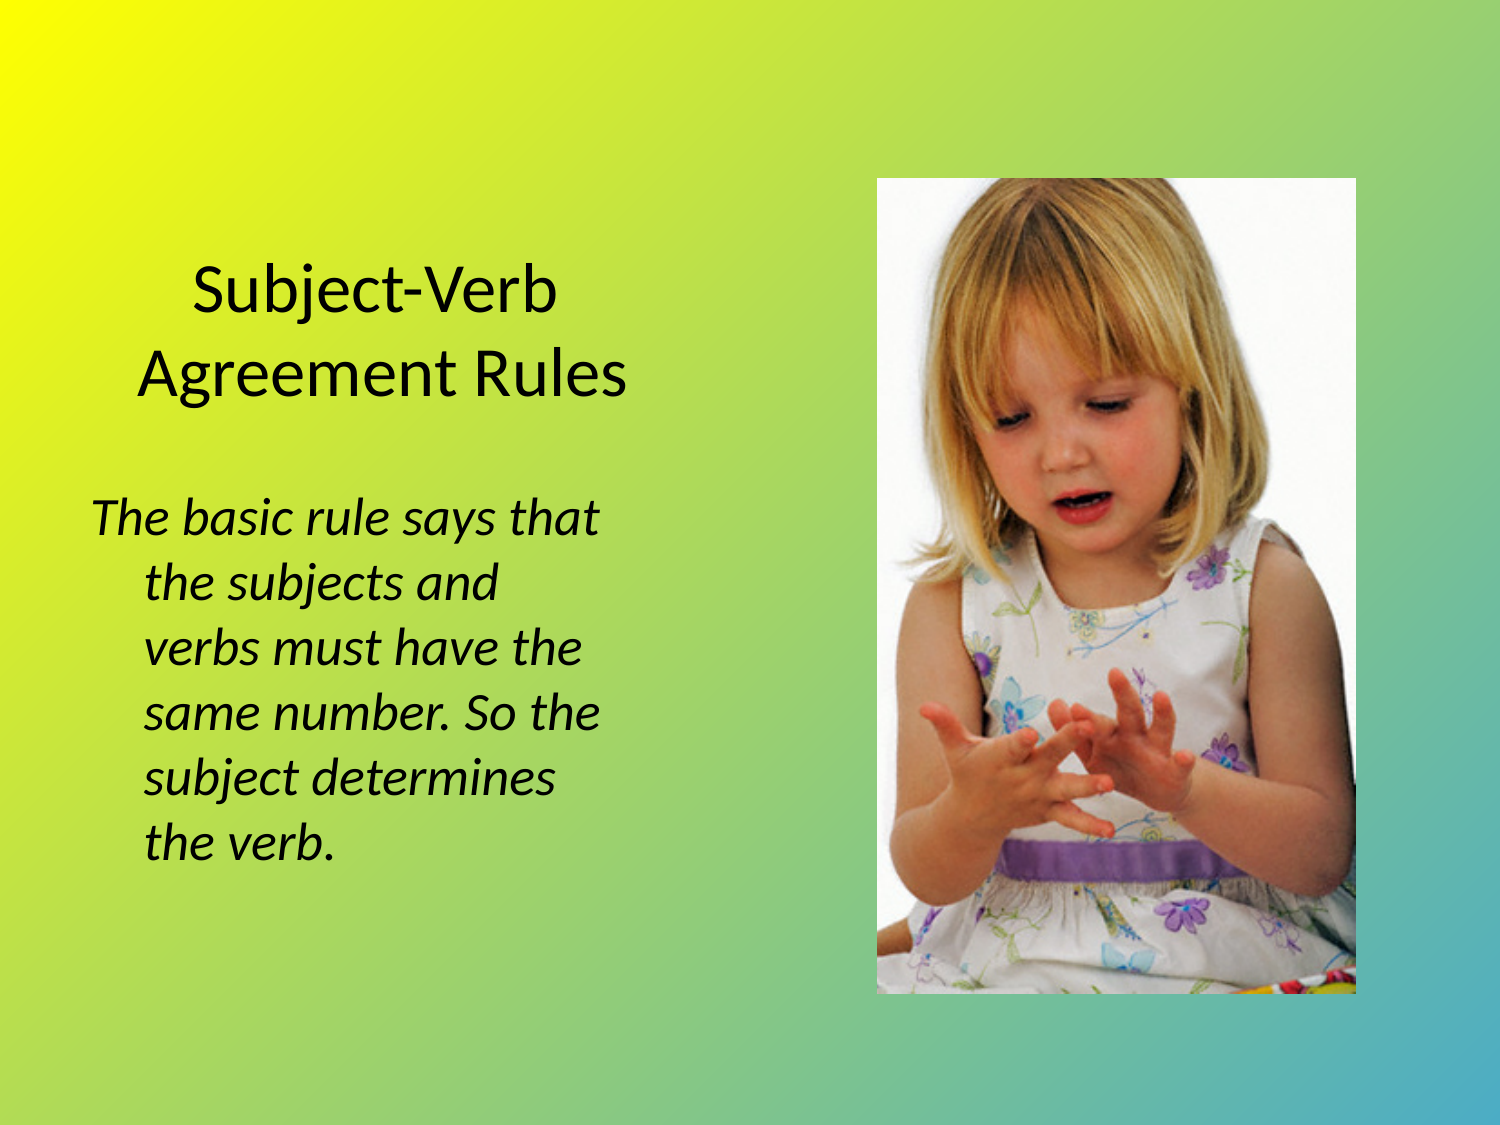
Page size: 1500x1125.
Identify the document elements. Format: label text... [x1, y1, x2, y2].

title Subject-Verb Agreement Rules [75, 232, 693, 421]
list The basic rule says that the subjects and verbs must have the same number. So the subject determines the verb. [75, 474, 625, 917]
picture [877, 178, 1356, 994]
